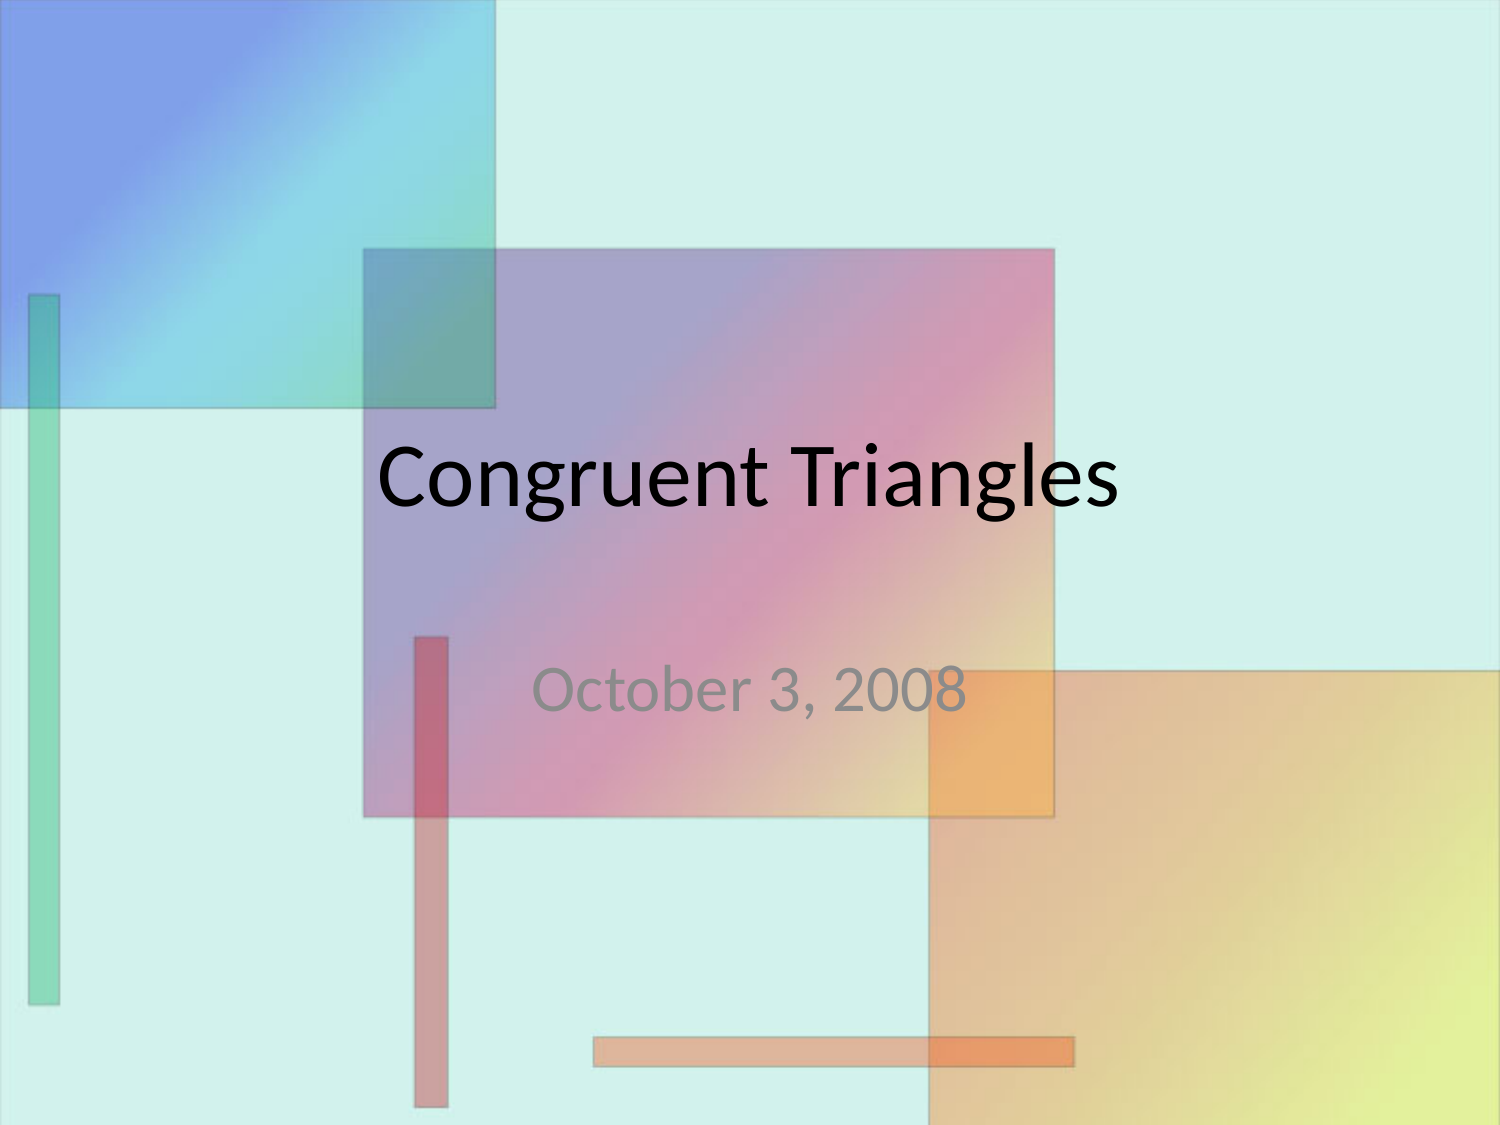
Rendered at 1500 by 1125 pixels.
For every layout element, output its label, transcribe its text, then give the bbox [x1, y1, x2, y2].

picture [0, 0, 1500, 1125]
subtitle October 3, 2008 [225, 637, 1275, 925]
title Congruent Triangles [112, 349, 1388, 591]
